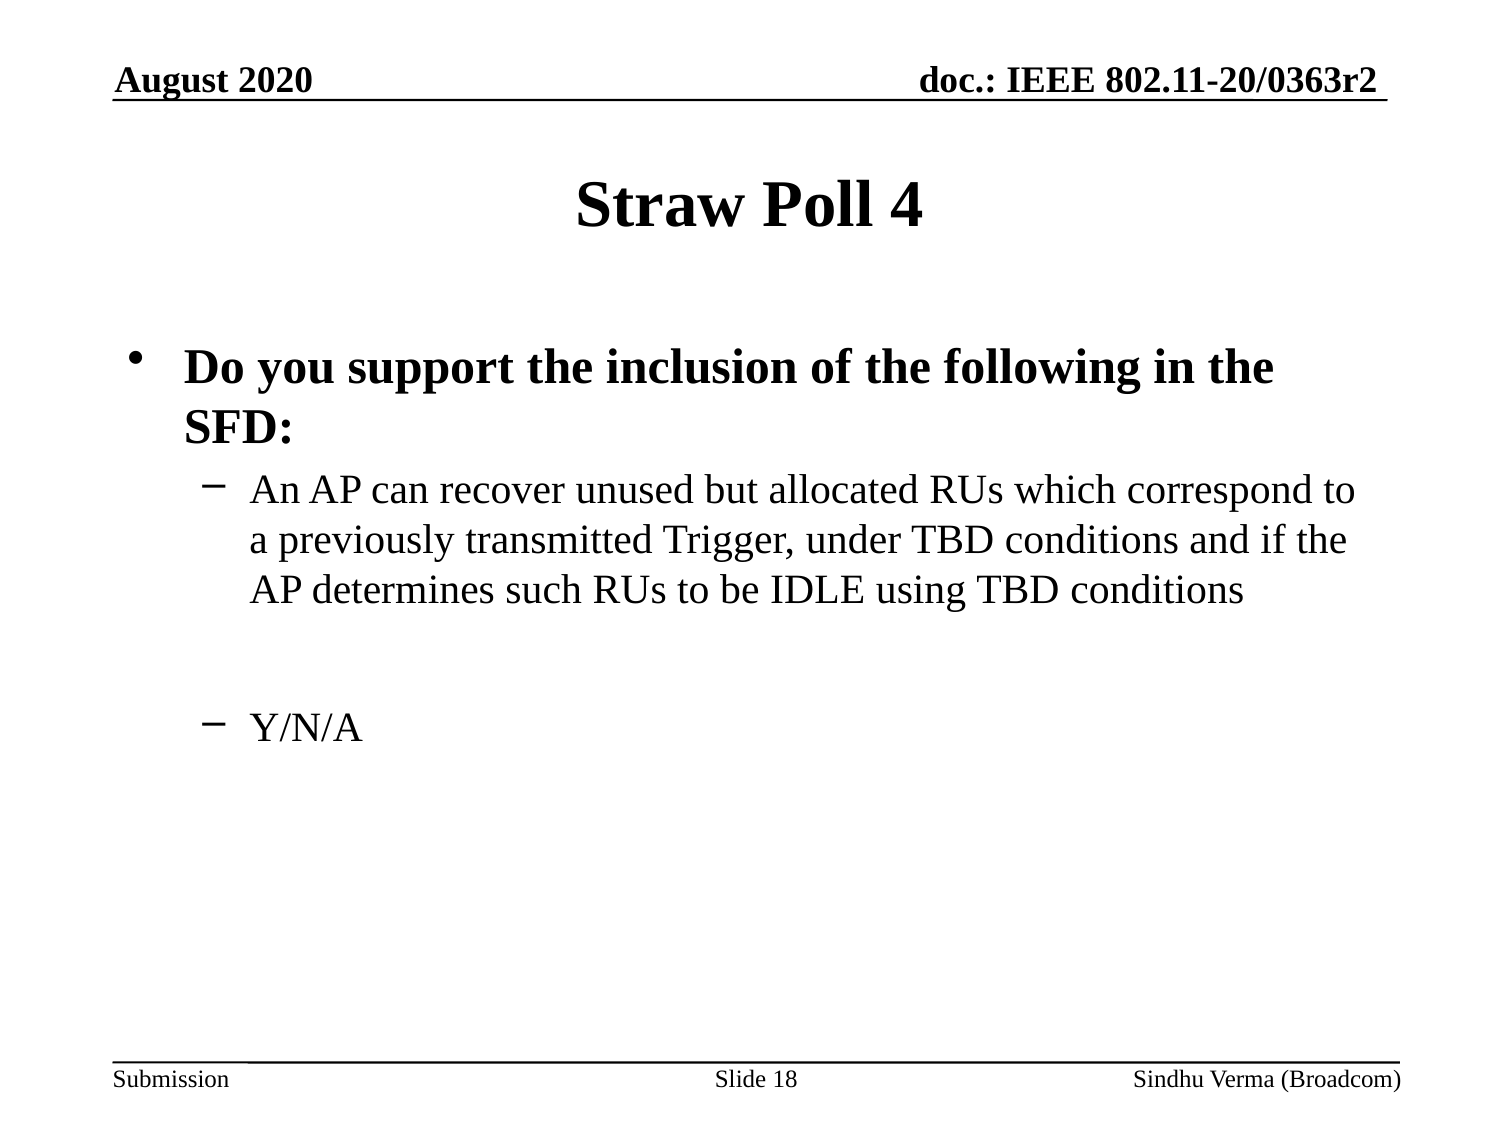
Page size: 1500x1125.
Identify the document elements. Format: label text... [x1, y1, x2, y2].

title Straw Poll 4 [112, 112, 1388, 288]
list Do you support the inclusion of the following in the SFD: An AP can recover unused but allocated RUs which correspond to a previously transmitted Trigger, under TBD conditions and if the AP determines such RUs to be IDLE using TBD conditions Y/N/A [112, 326, 1388, 1002]
footer Sindhu Verma (Broadcom) [1129, 1061, 1402, 1093]
slide_number Slide 18 [712, 1061, 800, 1093]
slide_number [114, 54, 316, 101]
